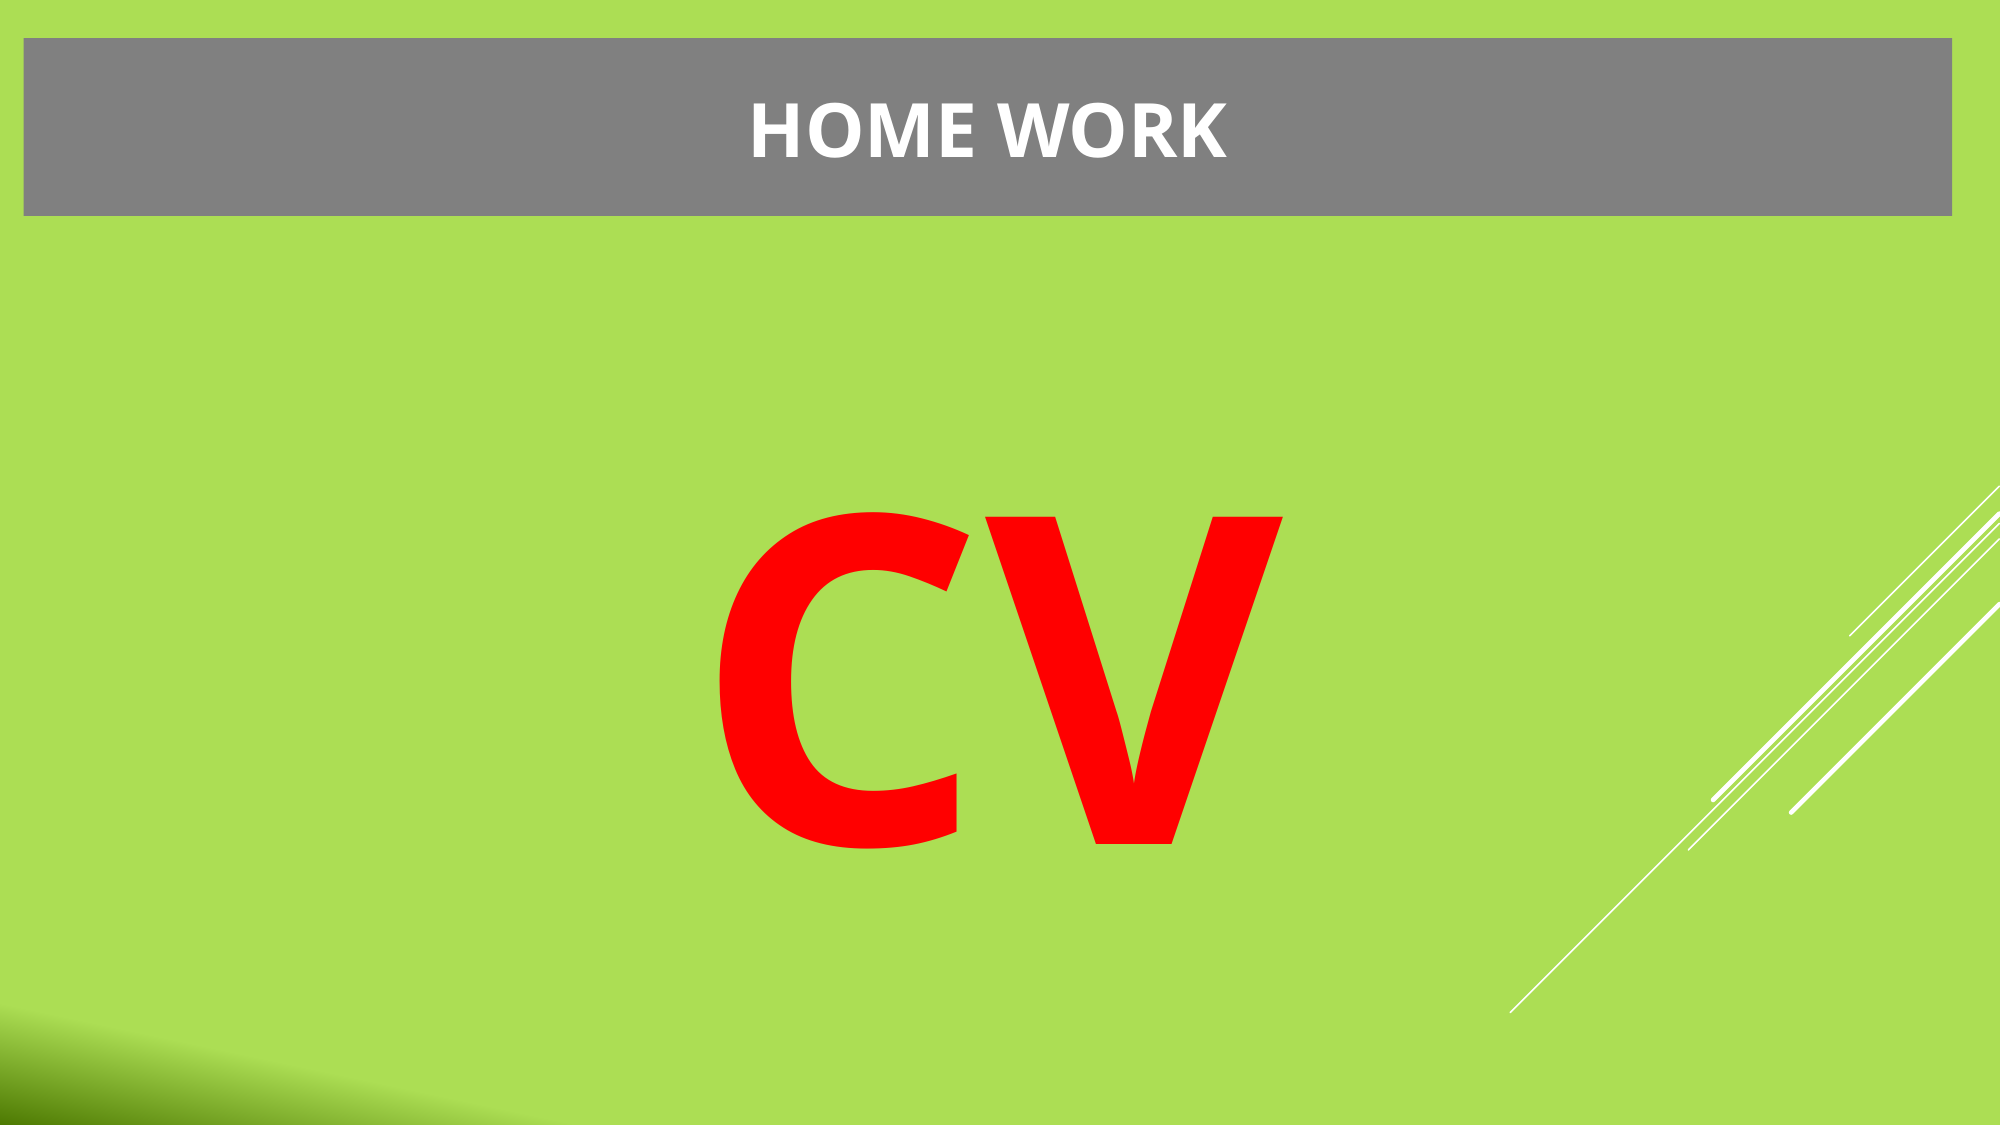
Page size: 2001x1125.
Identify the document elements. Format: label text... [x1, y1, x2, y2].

text_box CV [396, 378, 1580, 944]
text_box Home Work [23, 38, 1953, 216]
